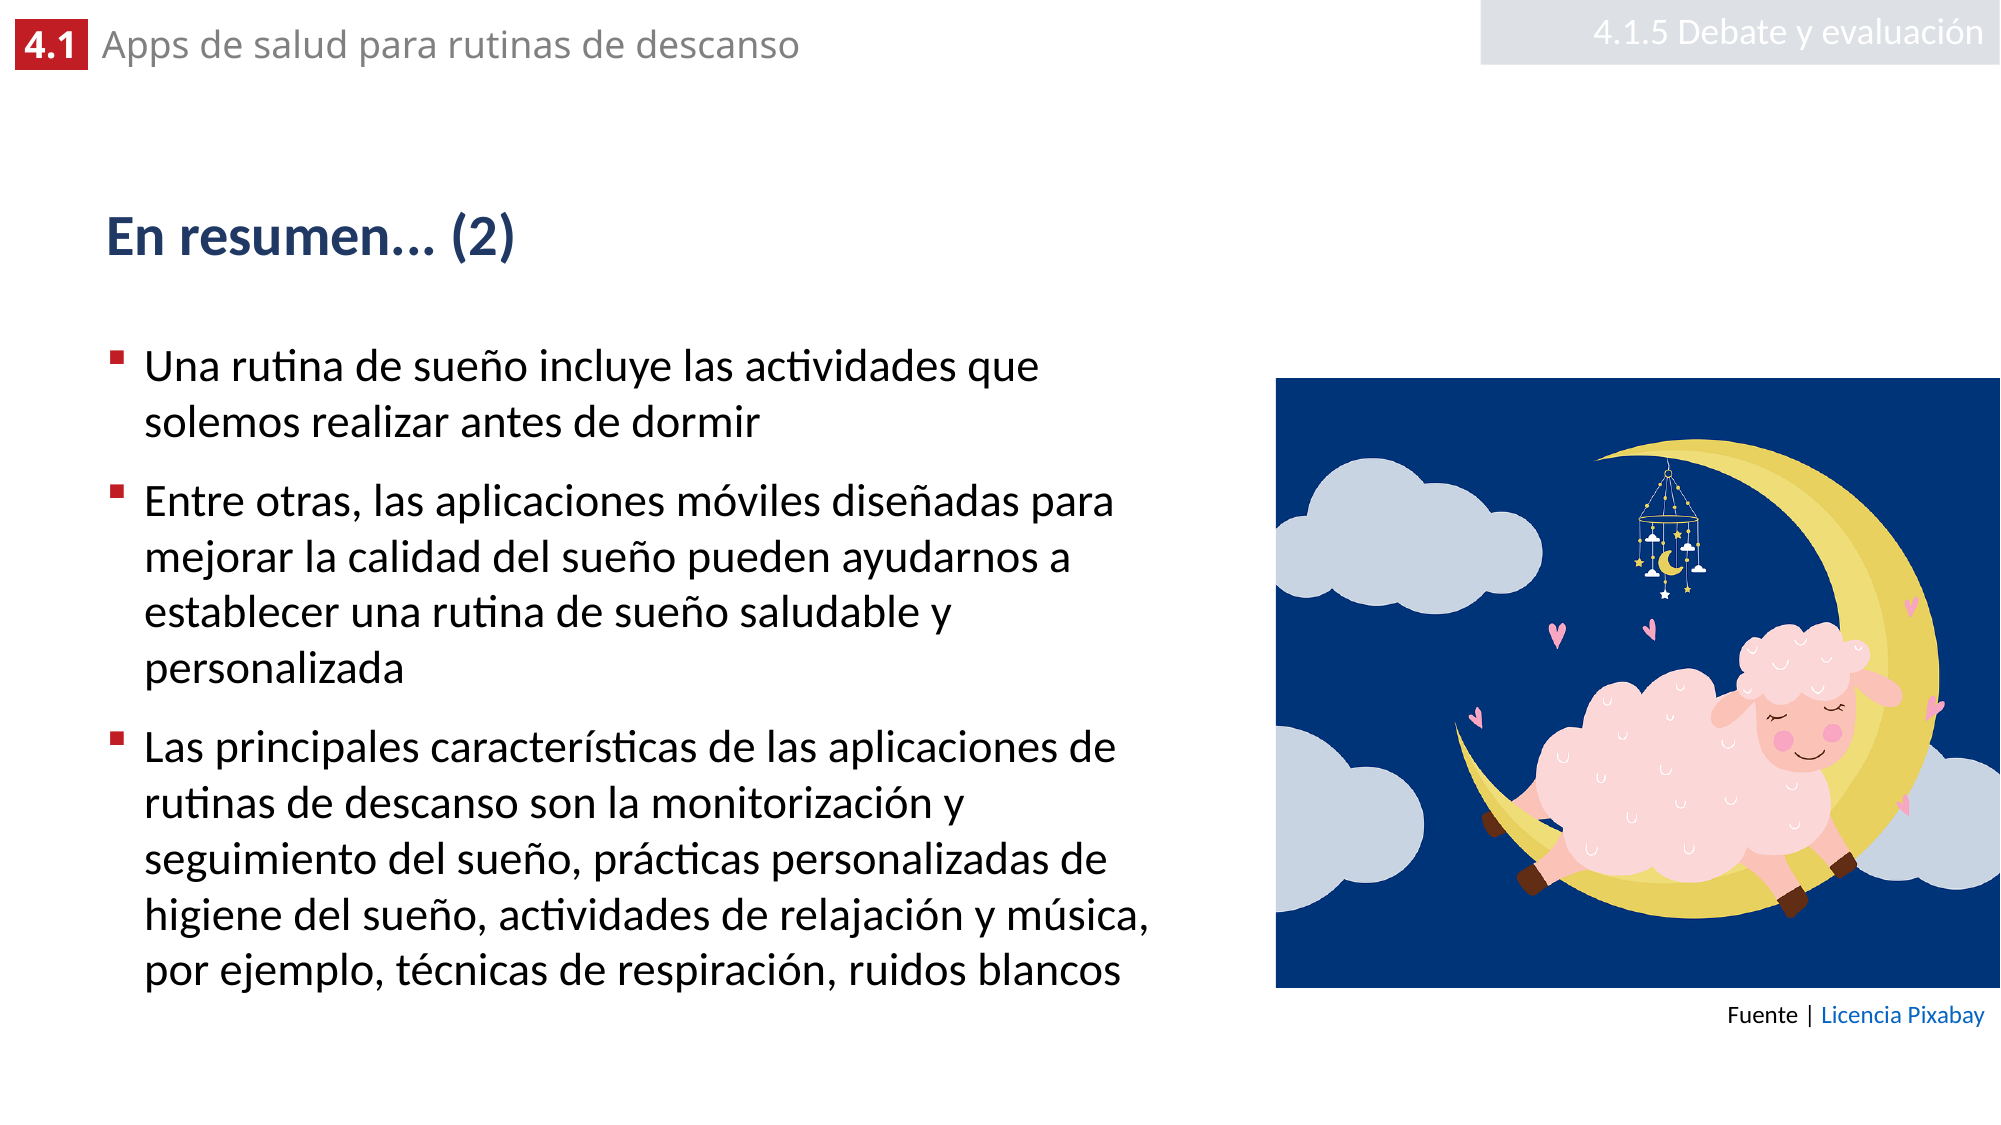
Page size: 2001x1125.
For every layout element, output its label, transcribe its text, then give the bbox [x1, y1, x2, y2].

text_box 4.1.5 Debate y evaluación [1480, 0, 2000, 65]
text_box Fuente | Licencia Pixabay [1604, 991, 2000, 1036]
title En resumen... (2) [91, 177, 1906, 297]
picture [1275, 378, 2000, 988]
list Una rutina de sueño incluye las actividades que solemos realizar antes de dormir Entre otras, las aplicaciones móviles diseñadas para mejorar la calidad del sueño pueden ayudarnos a establecer una rutina de sueño saludable y personalizada Las principales características de las aplicaciones de rutinas de descanso son la monitorización y seguimiento del sueño, prácticas personalizadas de higiene del sueño, actividades de relajación y música, por ejemplo, técnicas de respiración, ruidos blancos [91, 327, 1182, 1050]
